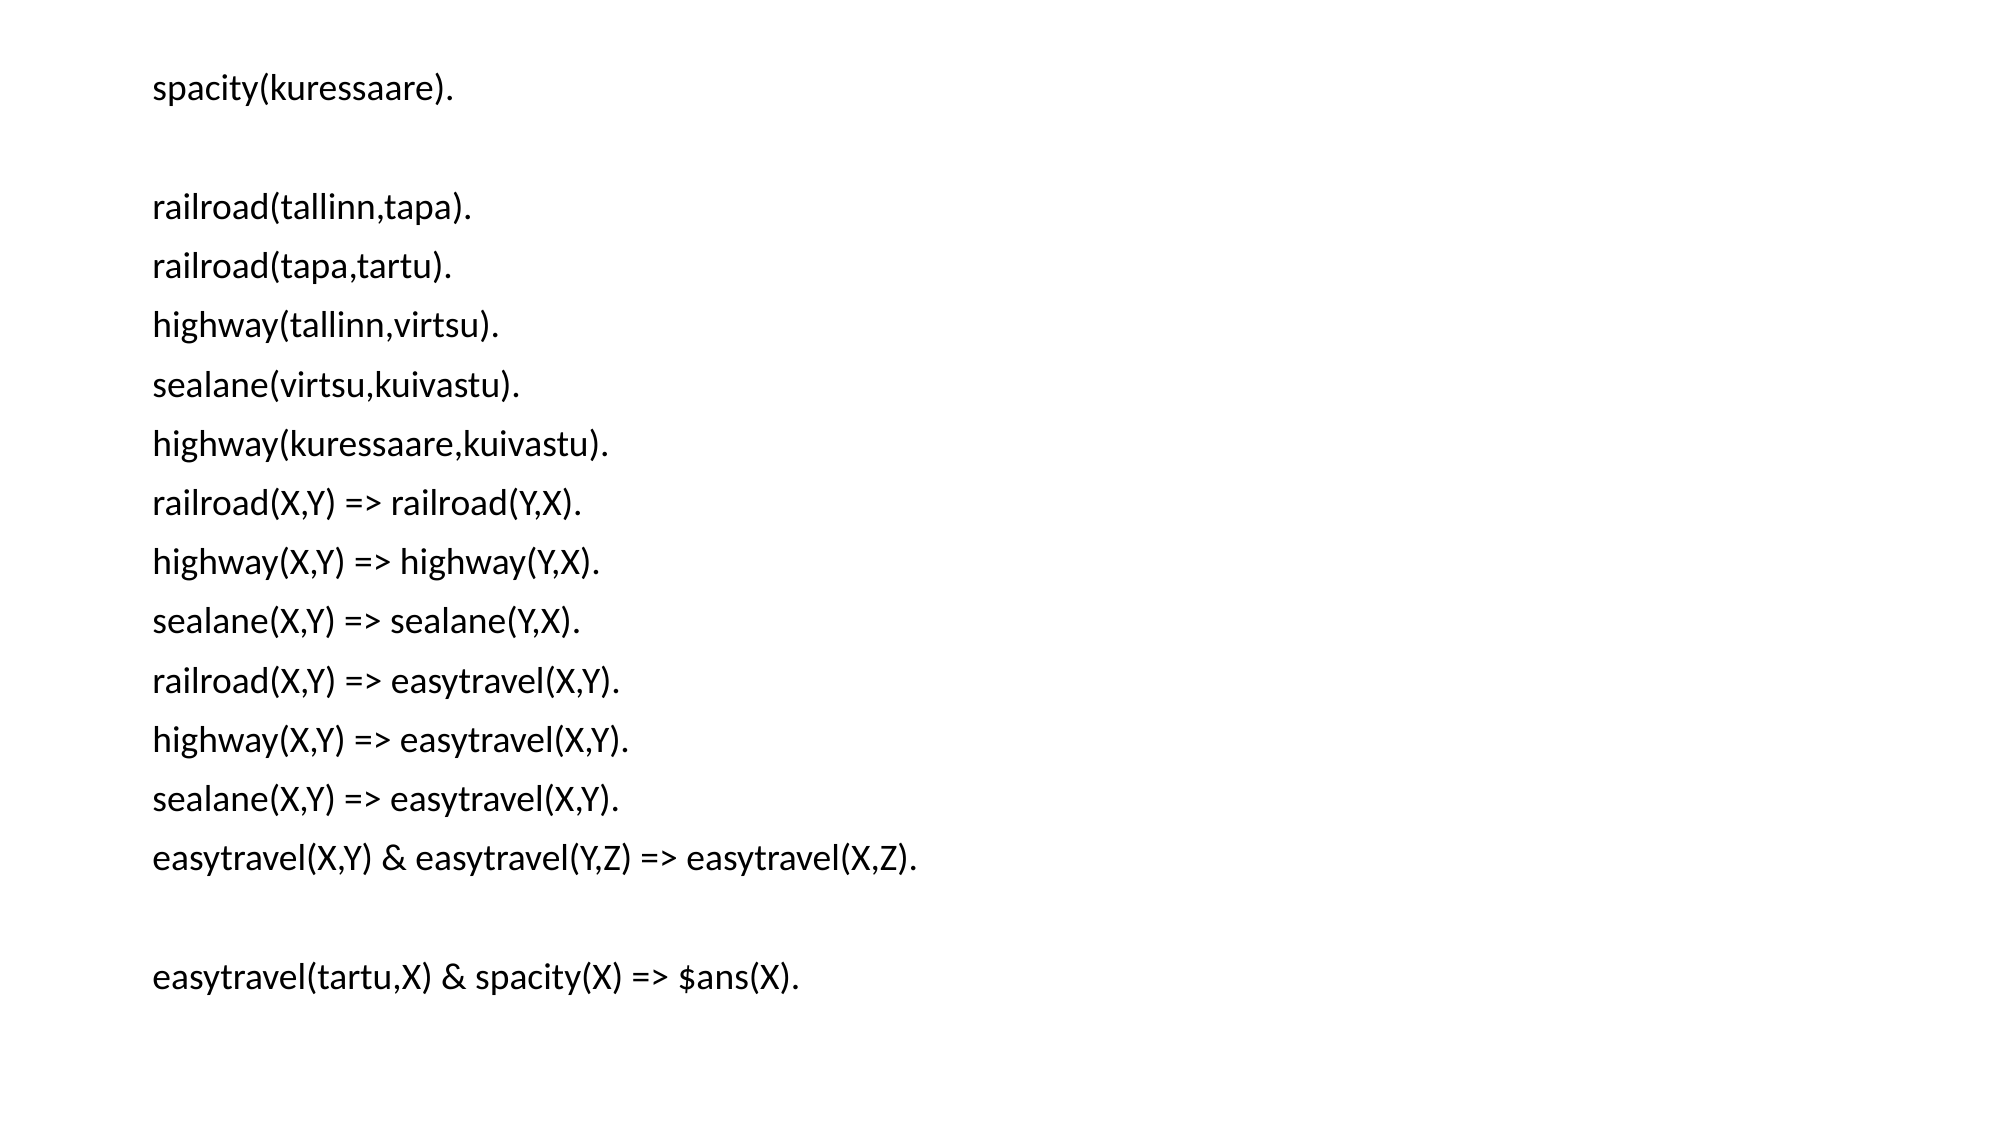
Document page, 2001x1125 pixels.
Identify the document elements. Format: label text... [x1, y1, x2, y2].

list spacity(kuressaare). railroad(tallinn,tapa). railroad(tapa,tartu). highway(tallinn,virtsu). sealane(virtsu,kuivastu). highway(kuressaare,kuivastu). railroad(X,Y) => railroad(Y,X). highway(X,Y) => highway(Y,X). sealane(X,Y) => sealane(Y,X). railroad(X,Y) => easytravel(X,Y). highway(X,Y) => easytravel(X,Y). sealane(X,Y) => easytravel(X,Y). easytravel(X,Y) & easytravel(Y,Z) => easytravel(X,Z). easytravel(tartu,X) & spacity(X) => $ans(X). [137, 61, 1886, 1014]
